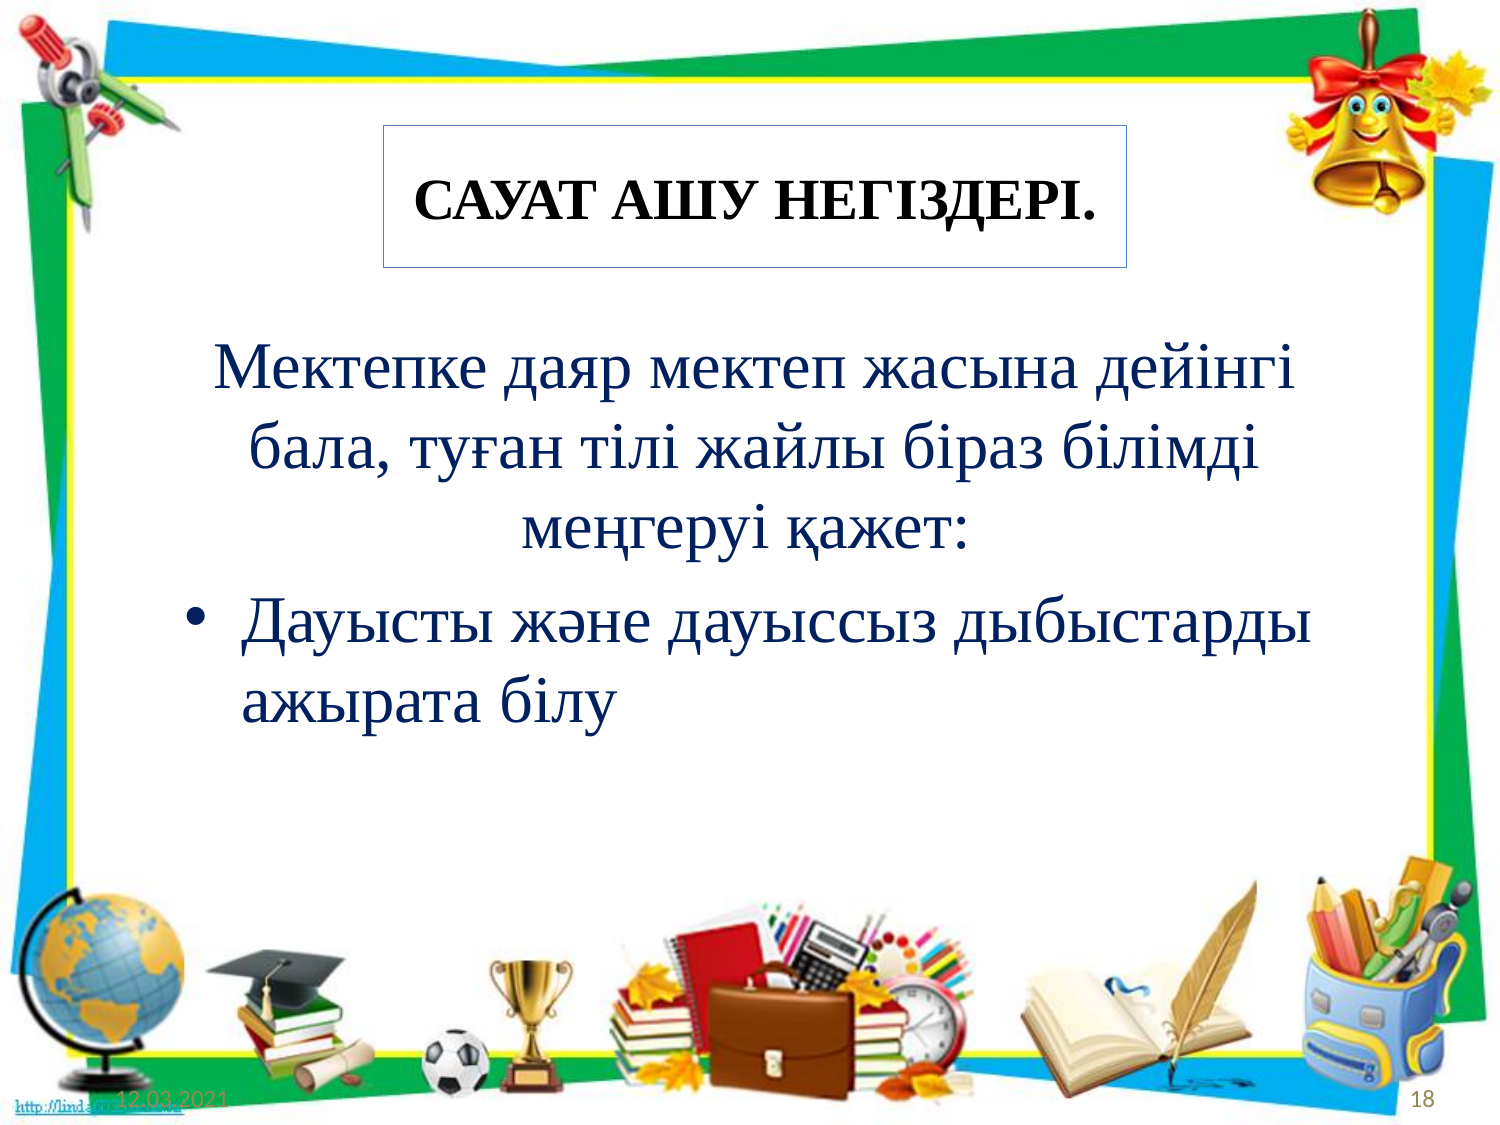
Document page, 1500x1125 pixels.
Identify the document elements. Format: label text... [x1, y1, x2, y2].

list Мектепке даяр мектеп жасына дейінгі бала, туған тілі жайлы біраз білімді меңгеруі қажет: Дауысты және дауыссыз дыбыстарды ажырата білу [169, 314, 1341, 811]
title САУАТ АШУ НЕГІЗДЕРІ. [383, 125, 1127, 268]
picture [0, 0, 1500, 1125]
